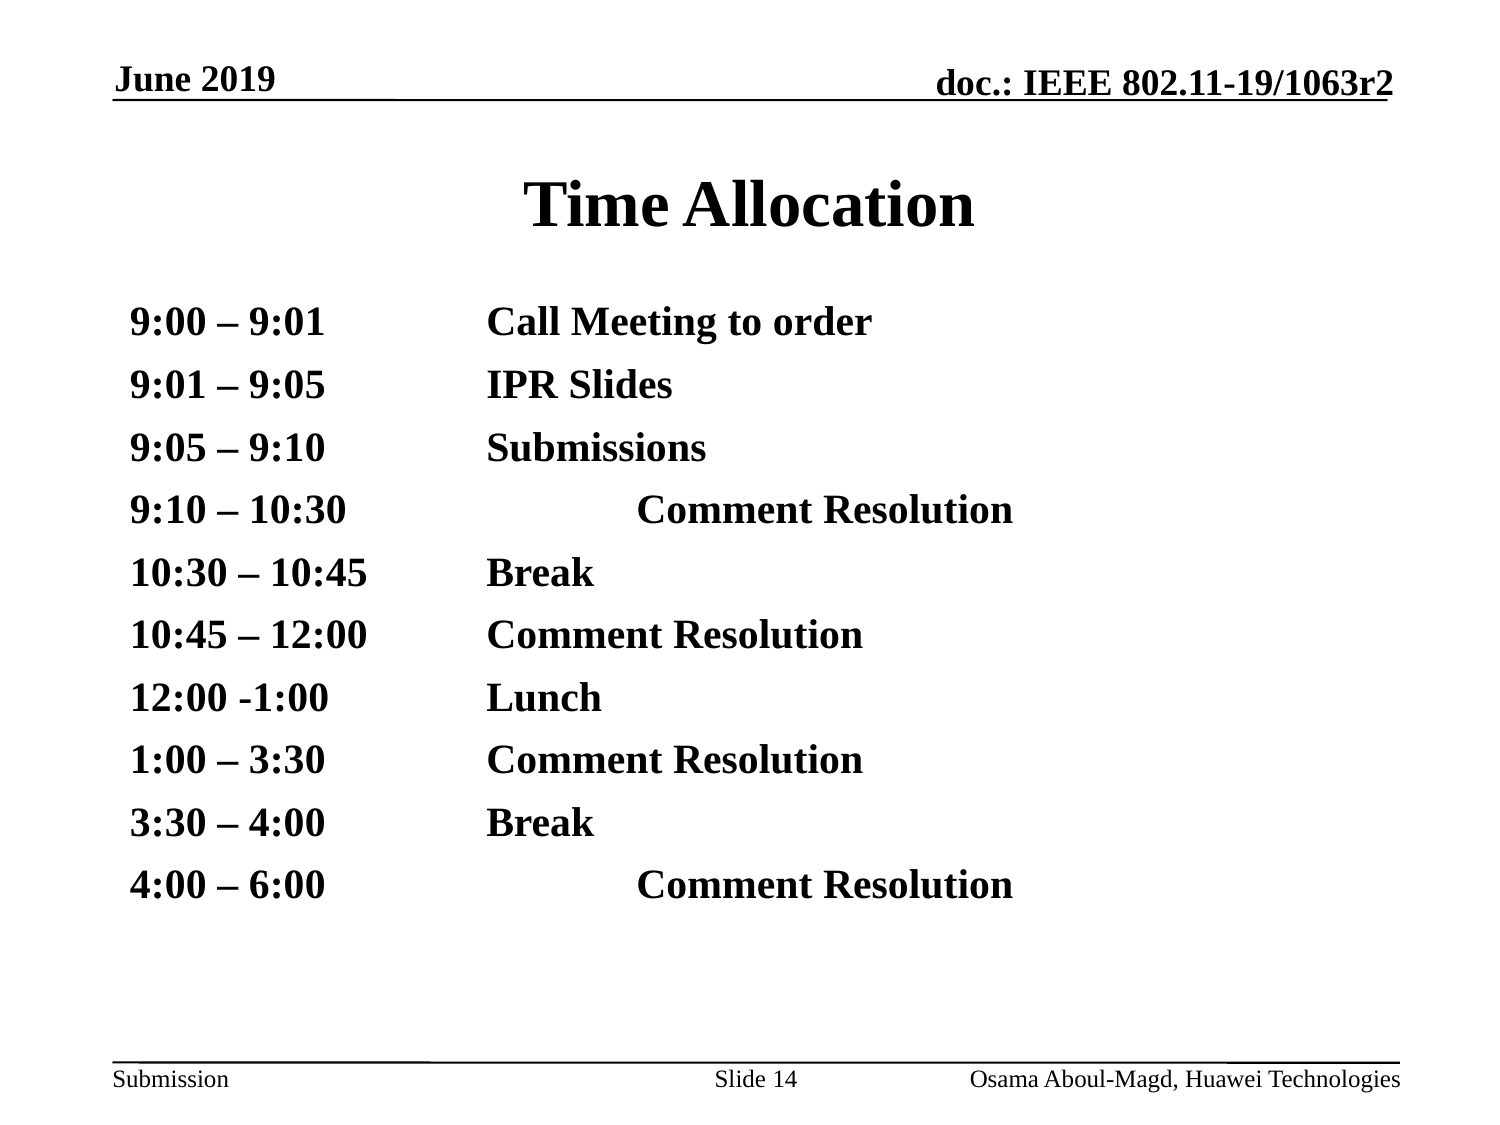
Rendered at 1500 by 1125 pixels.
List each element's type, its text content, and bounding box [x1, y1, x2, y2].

slide_number Slide 14 [712, 1061, 800, 1123]
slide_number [114, 54, 423, 100]
footer Osama Aboul-Magd, Huawei Technologies [878, 1061, 1402, 1093]
title Time Allocation [112, 112, 1388, 288]
list 9:00 – 9:01 Call Meeting to order 9:01 – 9:05 IPR Slides 9:05 – 9:10 Submissions 9:10 – 10:30 Comment Resolution 10:30 – 10:45 Break 10:45 – 12:00 Comment Resolution 12:00 -1:00 Lunch 1:00 – 3:30 Comment Resolution 3:30 – 4:00 Break 4:00 – 6:00 Comment Resolution [114, 286, 1390, 962]
